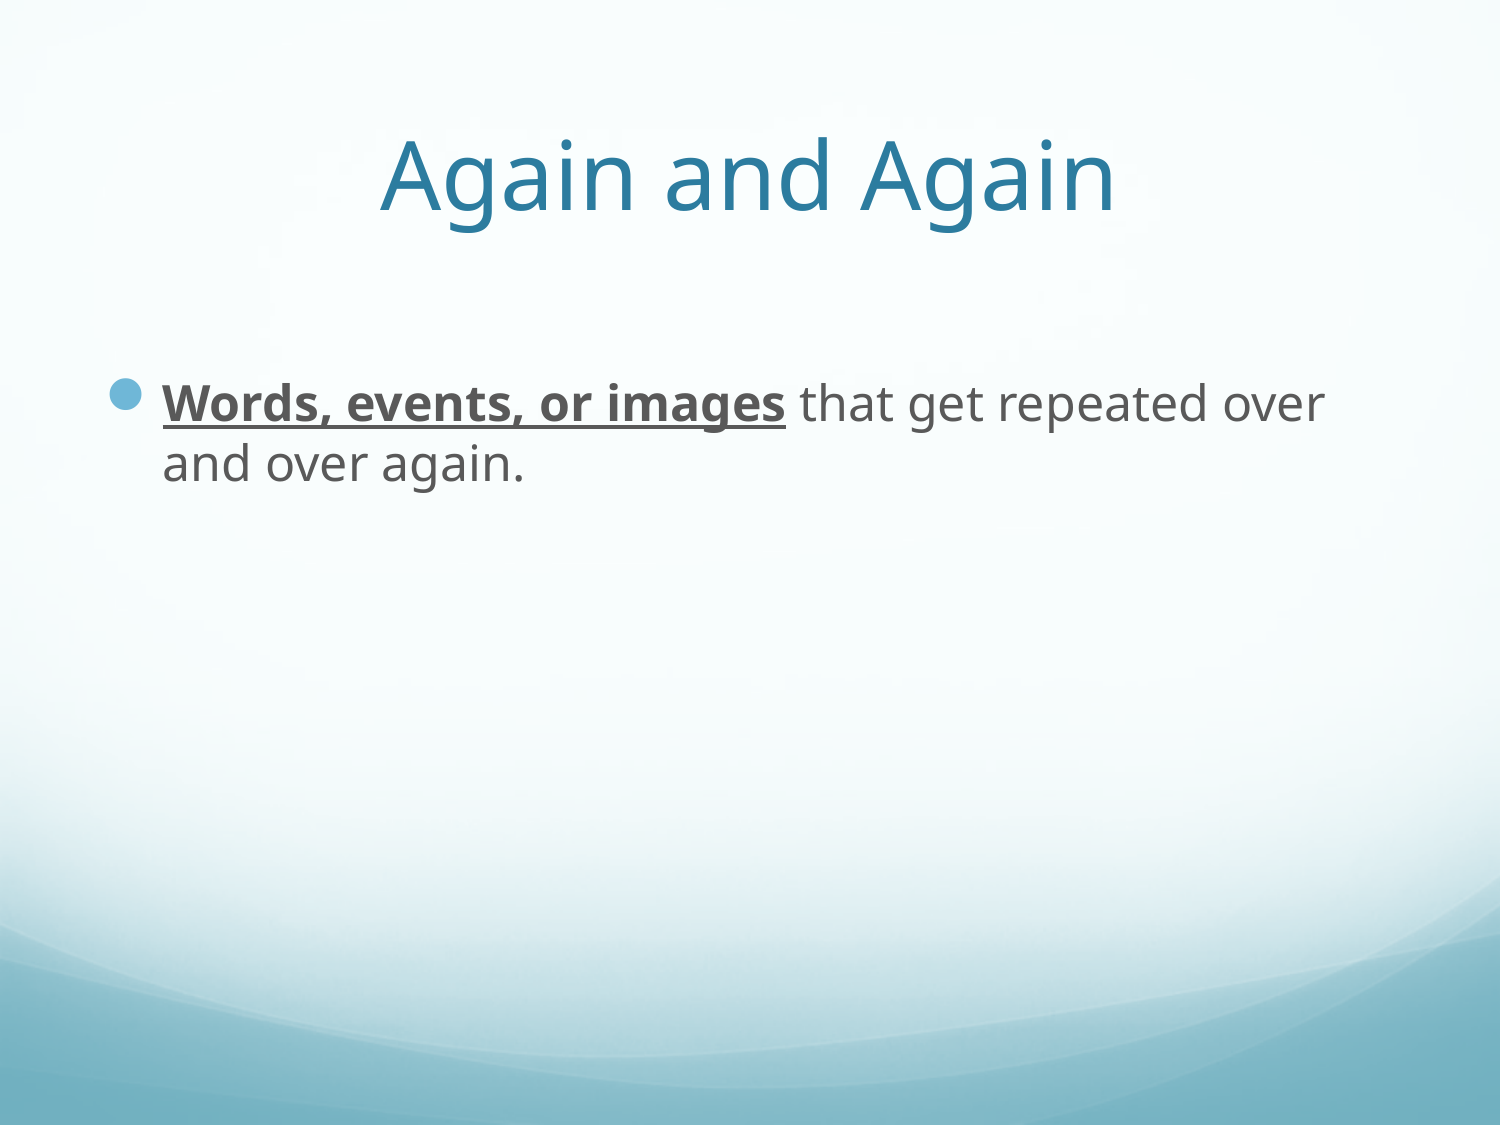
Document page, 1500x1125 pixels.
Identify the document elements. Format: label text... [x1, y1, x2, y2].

title Again and Again [90, 17, 1410, 237]
list Words, events, or images that get repeated over and over again. [90, 262, 1410, 975]
